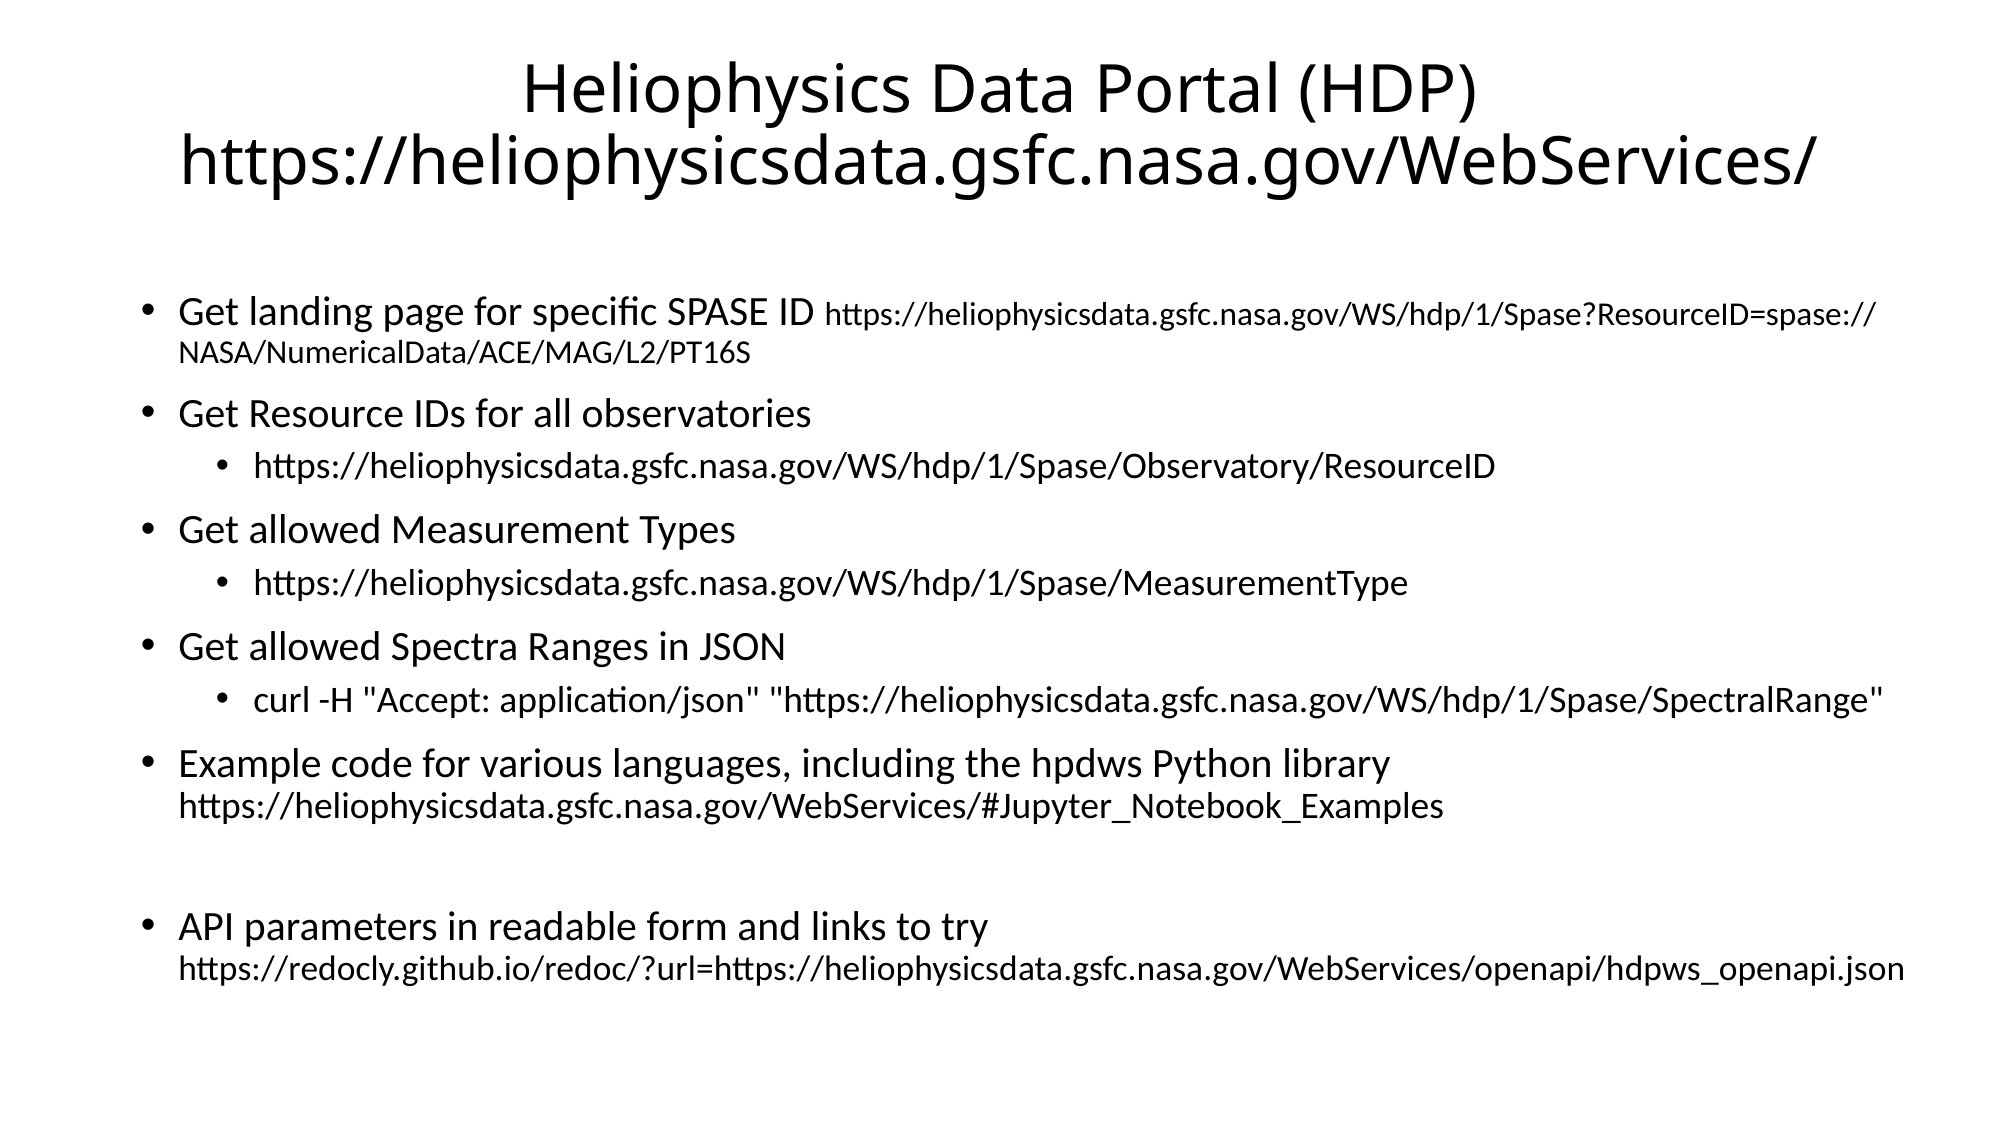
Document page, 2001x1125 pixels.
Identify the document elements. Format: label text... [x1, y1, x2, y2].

title Heliophysics Data Portal (HDP) https://heliophysicsdata.gsfc.nasa.gov/WebServices/ [137, 18, 1863, 221]
list Get landing page for specific SPASE ID https://heliophysicsdata.gsfc.nasa.gov/WS/hdp/1/Spase?ResourceID=spase://NASA/NumericalData/ACE/MAG/L2/PT16S Get Resource IDs for all observatories https://heliophysicsdata.gsfc.nasa.gov/WS/hdp/1/Spase/Observatory/ResourceID Get allowed Measurement Types https://heliophysicsdata.gsfc.nasa.gov/WS/hdp/1/Spase/MeasurementType Get allowed Spectra Ranges in JSON curl -H "Accept: application/json" "https://heliophysicsdata.gsfc.nasa.gov/WS/hdp/1/Spase/SpectralRange" Example code for various languages, including the hpdws Python library https://heliophysicsdata.gsfc.nasa.gov/WebServices/#Jupyter_Notebook_Examples API parameters in readable form and links to try https://redocly.github.io/redoc/?url=https://heliophysicsdata.gsfc.nasa.gov/WebServices/openapi/hdpws_openapi.json [125, 221, 1930, 1066]
